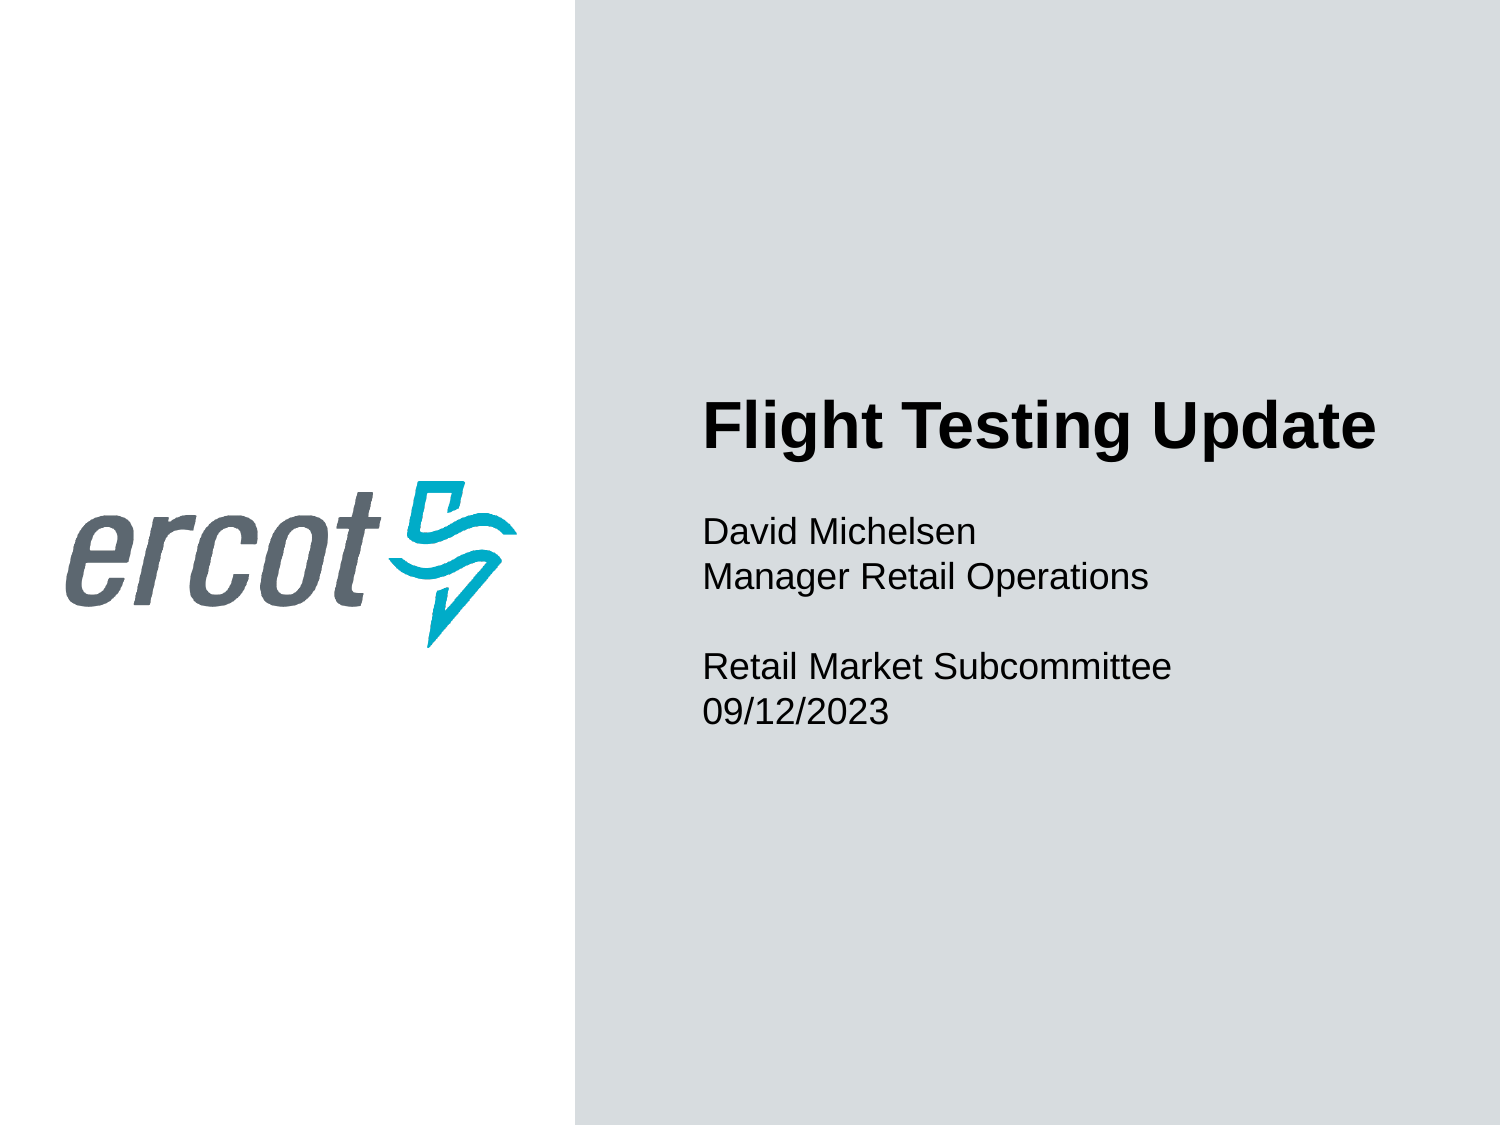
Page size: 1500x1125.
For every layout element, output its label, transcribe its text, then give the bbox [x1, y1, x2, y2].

picture [56, 471, 525, 654]
text_box Flight Testing Update David Michelsen Manager Retail Operations Retail Market Subcommittee 09/12/2023 [687, 374, 1500, 785]
